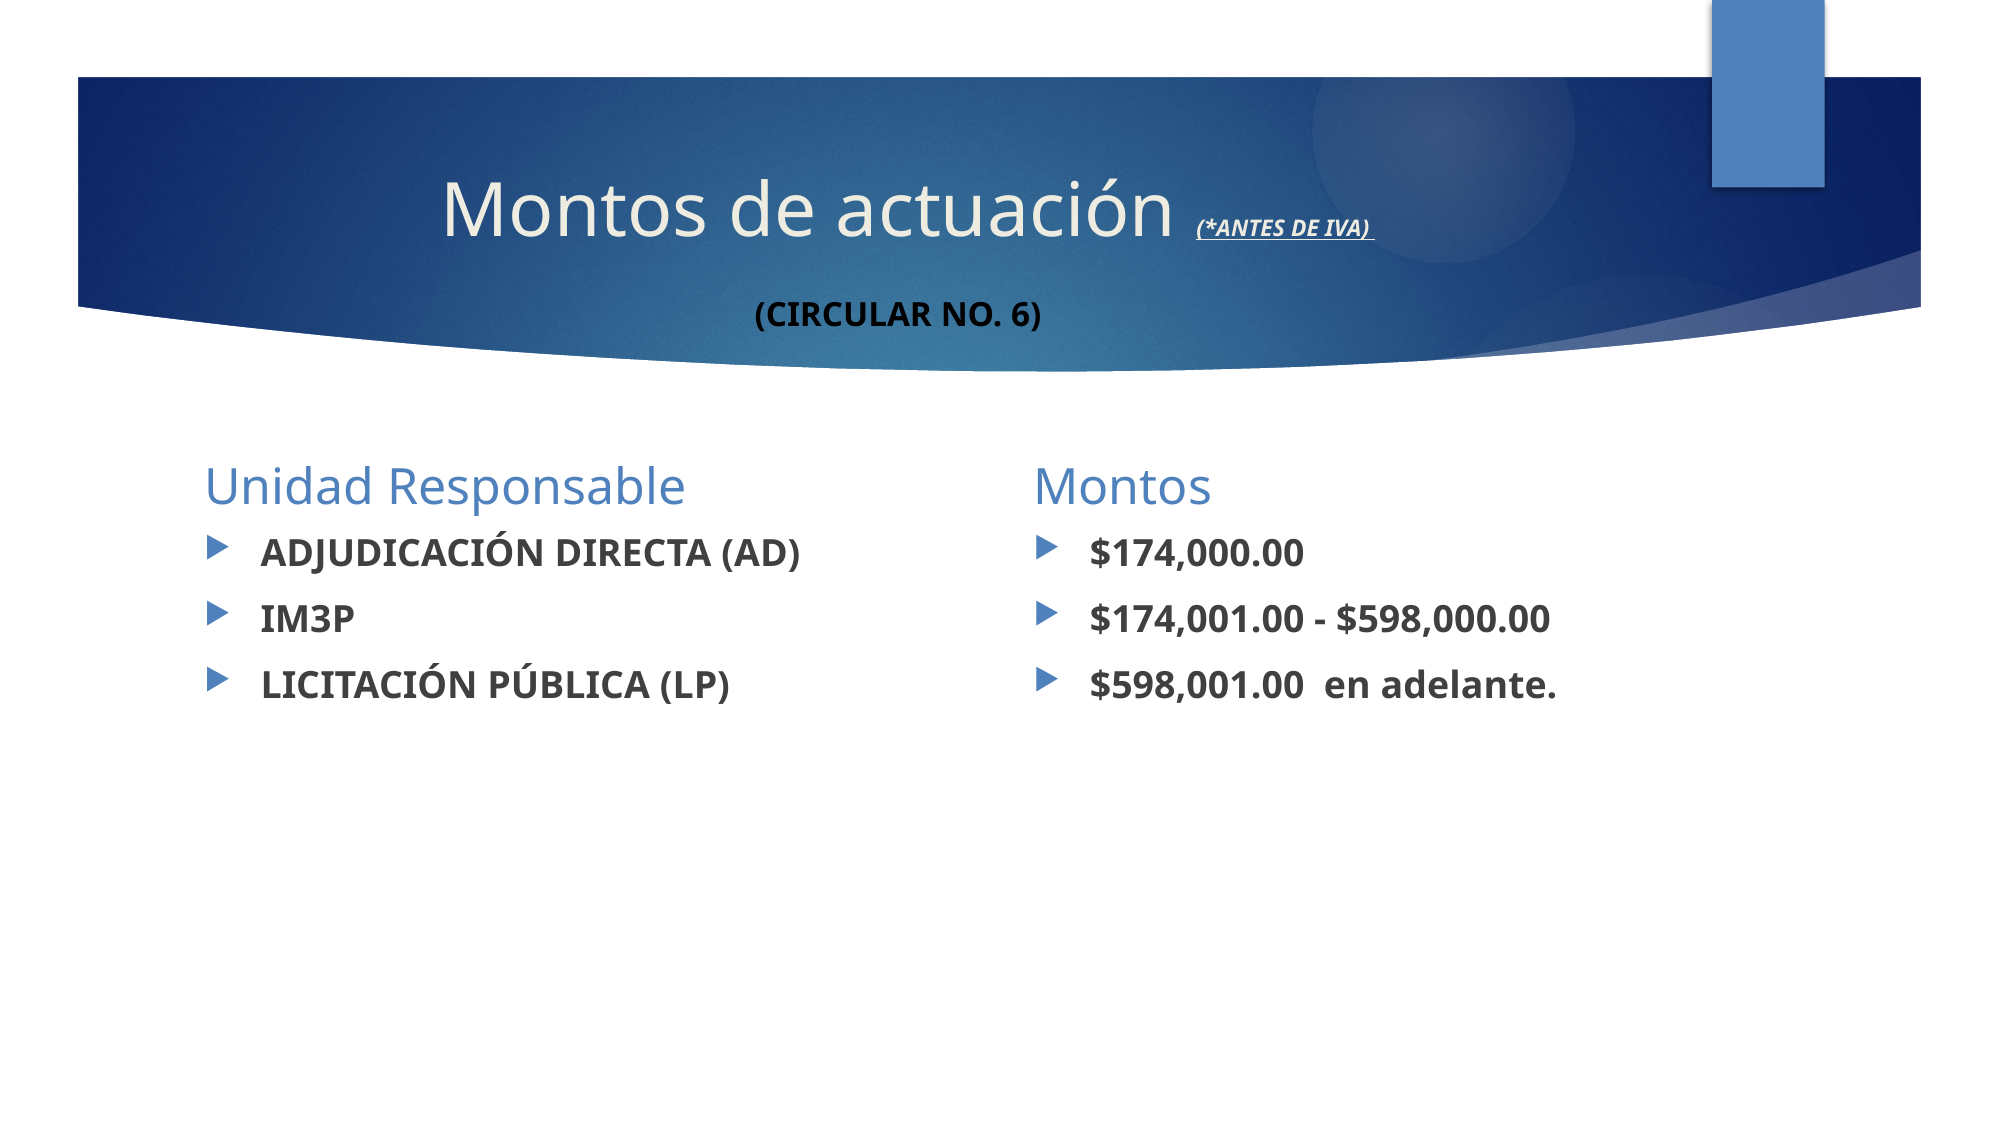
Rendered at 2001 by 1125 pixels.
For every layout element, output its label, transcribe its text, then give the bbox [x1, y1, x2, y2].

list Montos [1018, 427, 1810, 521]
list ADJUDICACIÓN DIRECTA (AD) IM3P LICITACIÓN PÚBLICA (LP) [189, 521, 981, 988]
list Unidad Responsable [189, 427, 981, 521]
list $174,000.00 $174,001.00 - $598,000.00 $598,001.00 en adelante. [1018, 521, 1810, 988]
title Montos de actuación (*ANTES DE IVA) (CIRCULAR NO. 6) [189, 159, 1627, 344]
